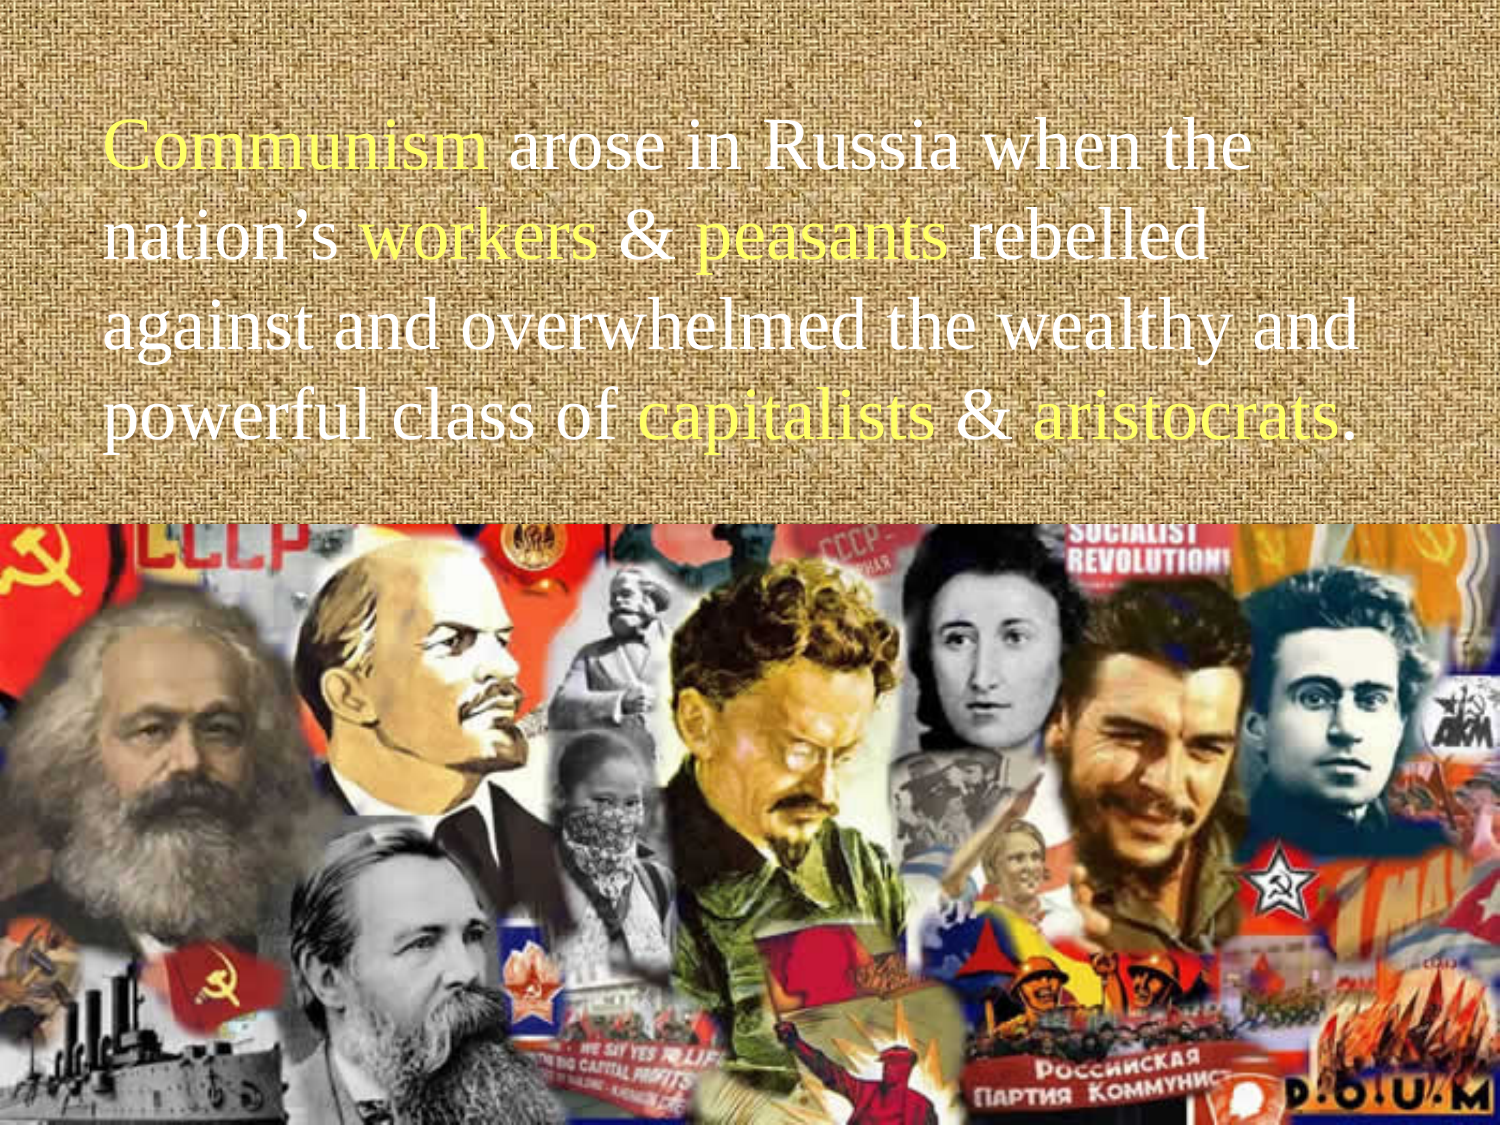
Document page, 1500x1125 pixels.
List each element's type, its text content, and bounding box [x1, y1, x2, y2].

text_box [93, 169, 1407, 523]
picture [0, 0, 1500, 1125]
text_box Communism arose in Russia when the nation’s workers & peasants rebelled against and overwhelmed the wealthy and powerful class of capitalists & aristocrats. [87, 87, 1388, 463]
